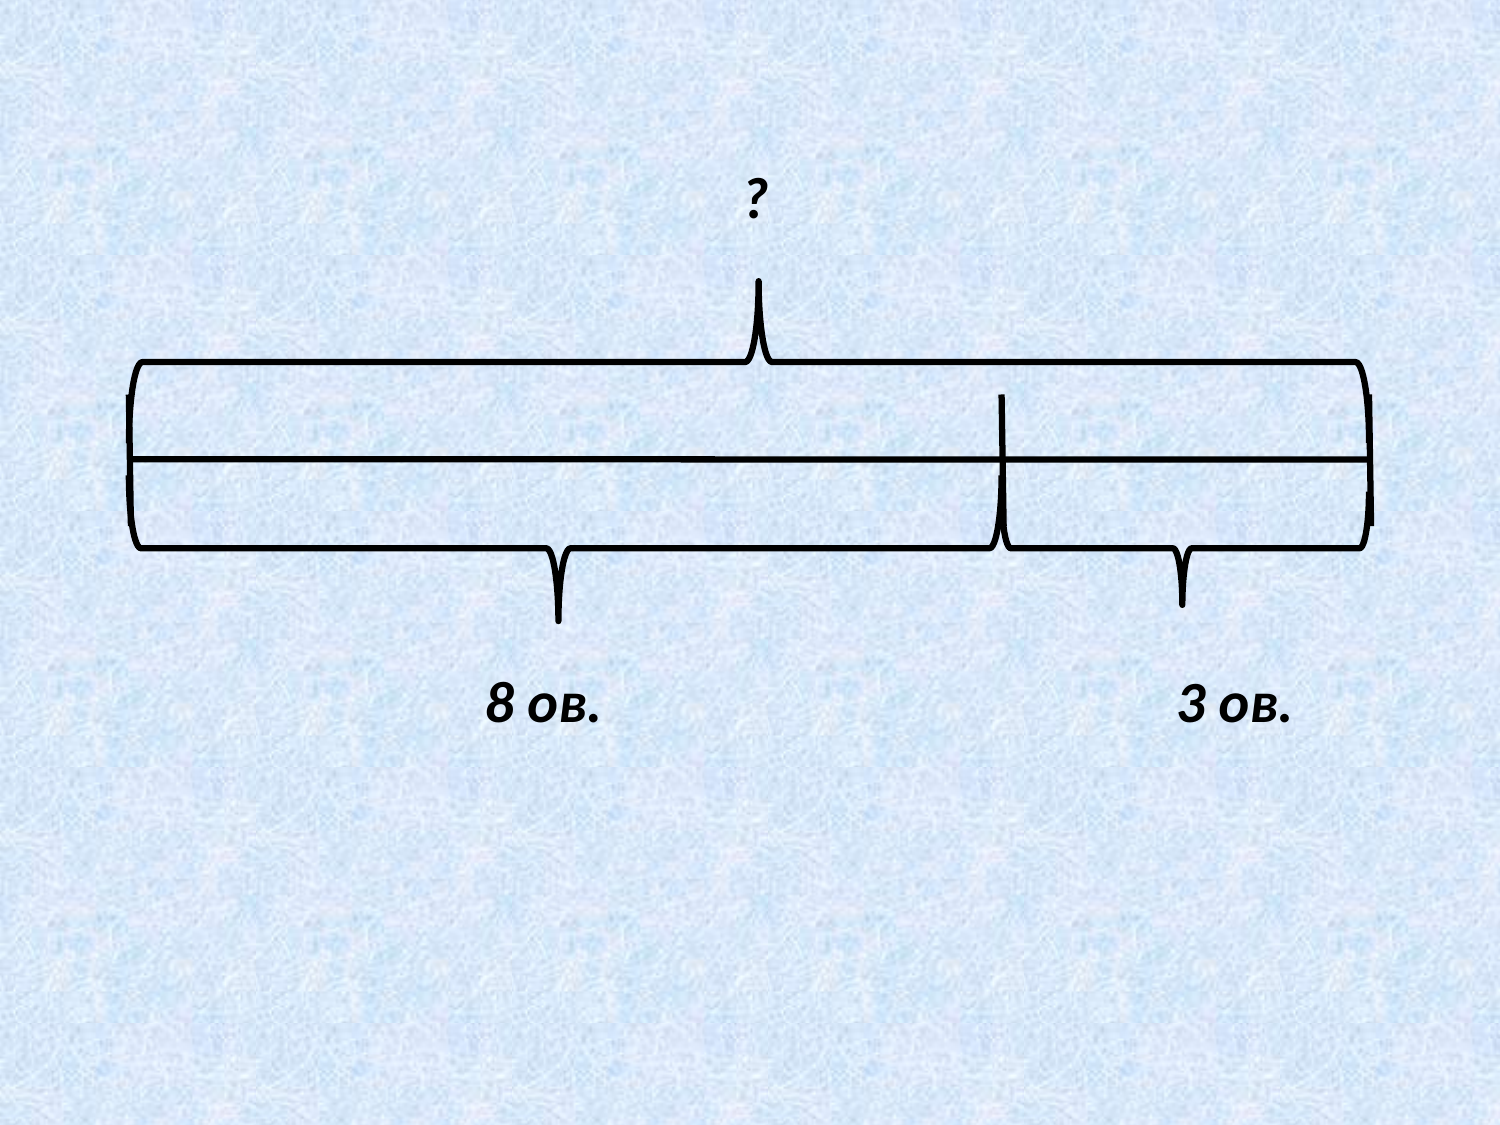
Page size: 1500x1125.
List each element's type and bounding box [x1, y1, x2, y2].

text_box [128, 152, 1372, 743]
picture [0, 0, 1500, 1125]
